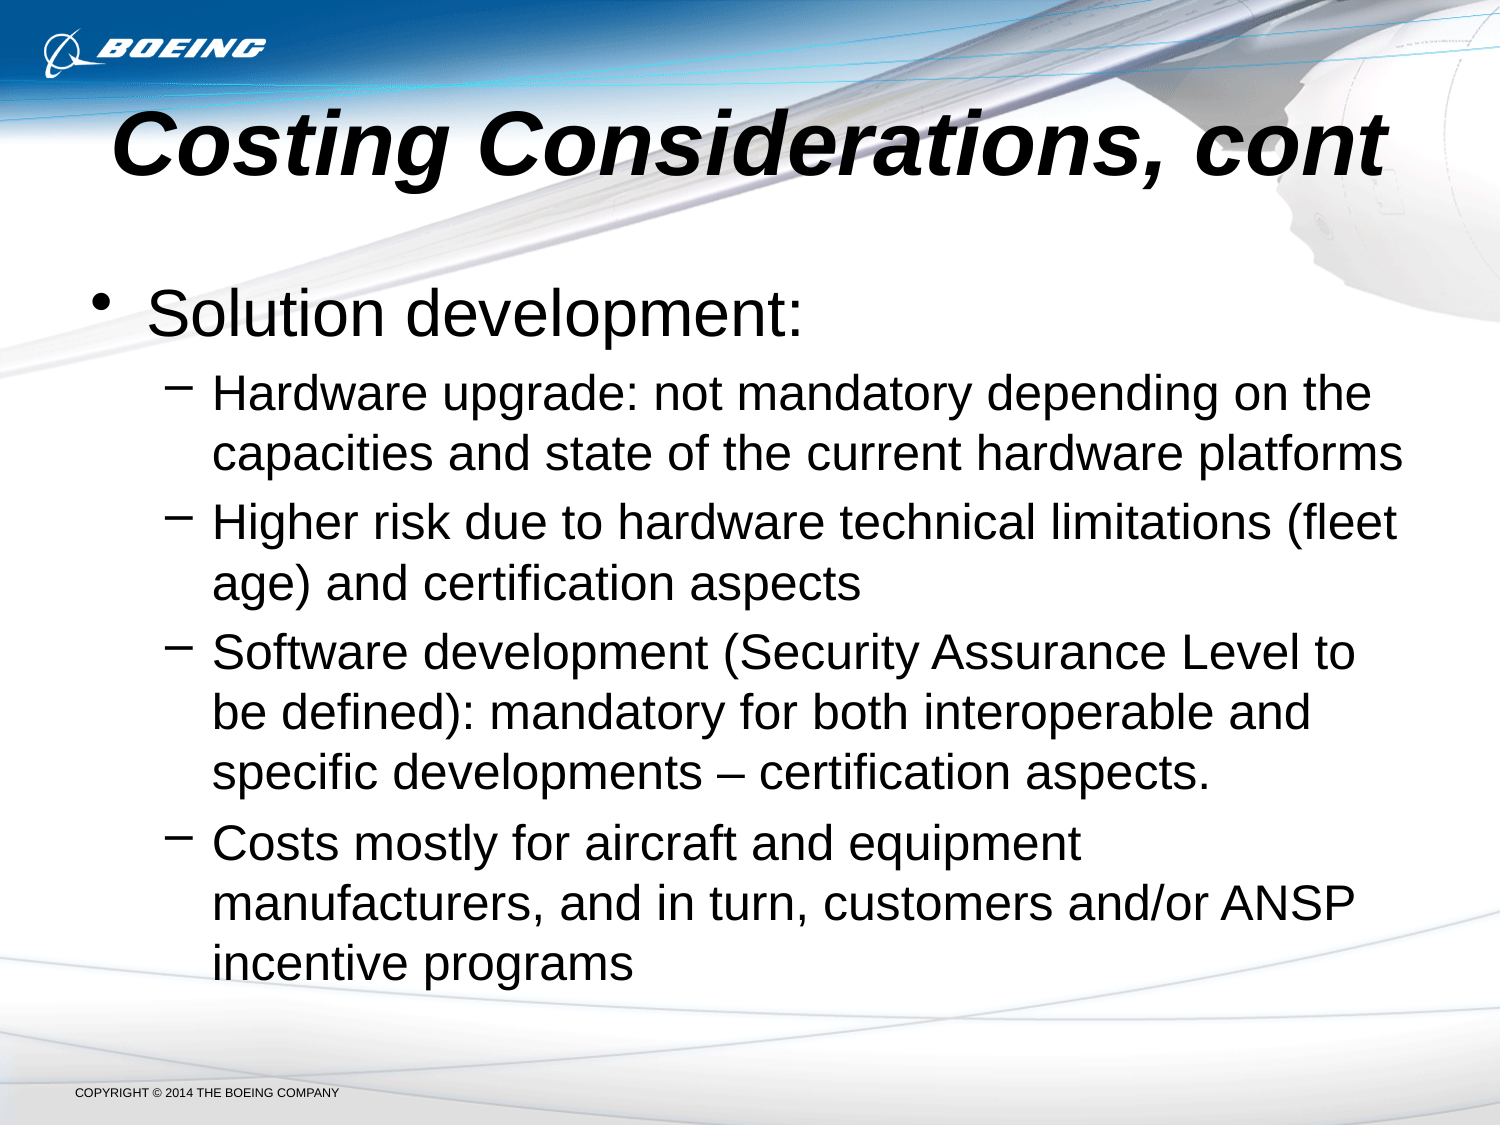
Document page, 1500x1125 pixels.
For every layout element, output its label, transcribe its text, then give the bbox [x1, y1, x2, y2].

picture [0, 0, 1500, 1125]
title Costing Considerations, cont [74, 44, 1426, 233]
list Solution development: Hardware upgrade: not mandatory depending on the capacities and state of the current hardware platforms Higher risk due to hardware technical limitations (fleet age) and certification aspects Software development (Security Assurance Level to be defined): mandatory for both interoperable and specific developments – certification aspects. Costs mostly for aircraft and equipment manufacturers, and in turn, customers and/or ANSP incentive programs [74, 262, 1426, 1006]
